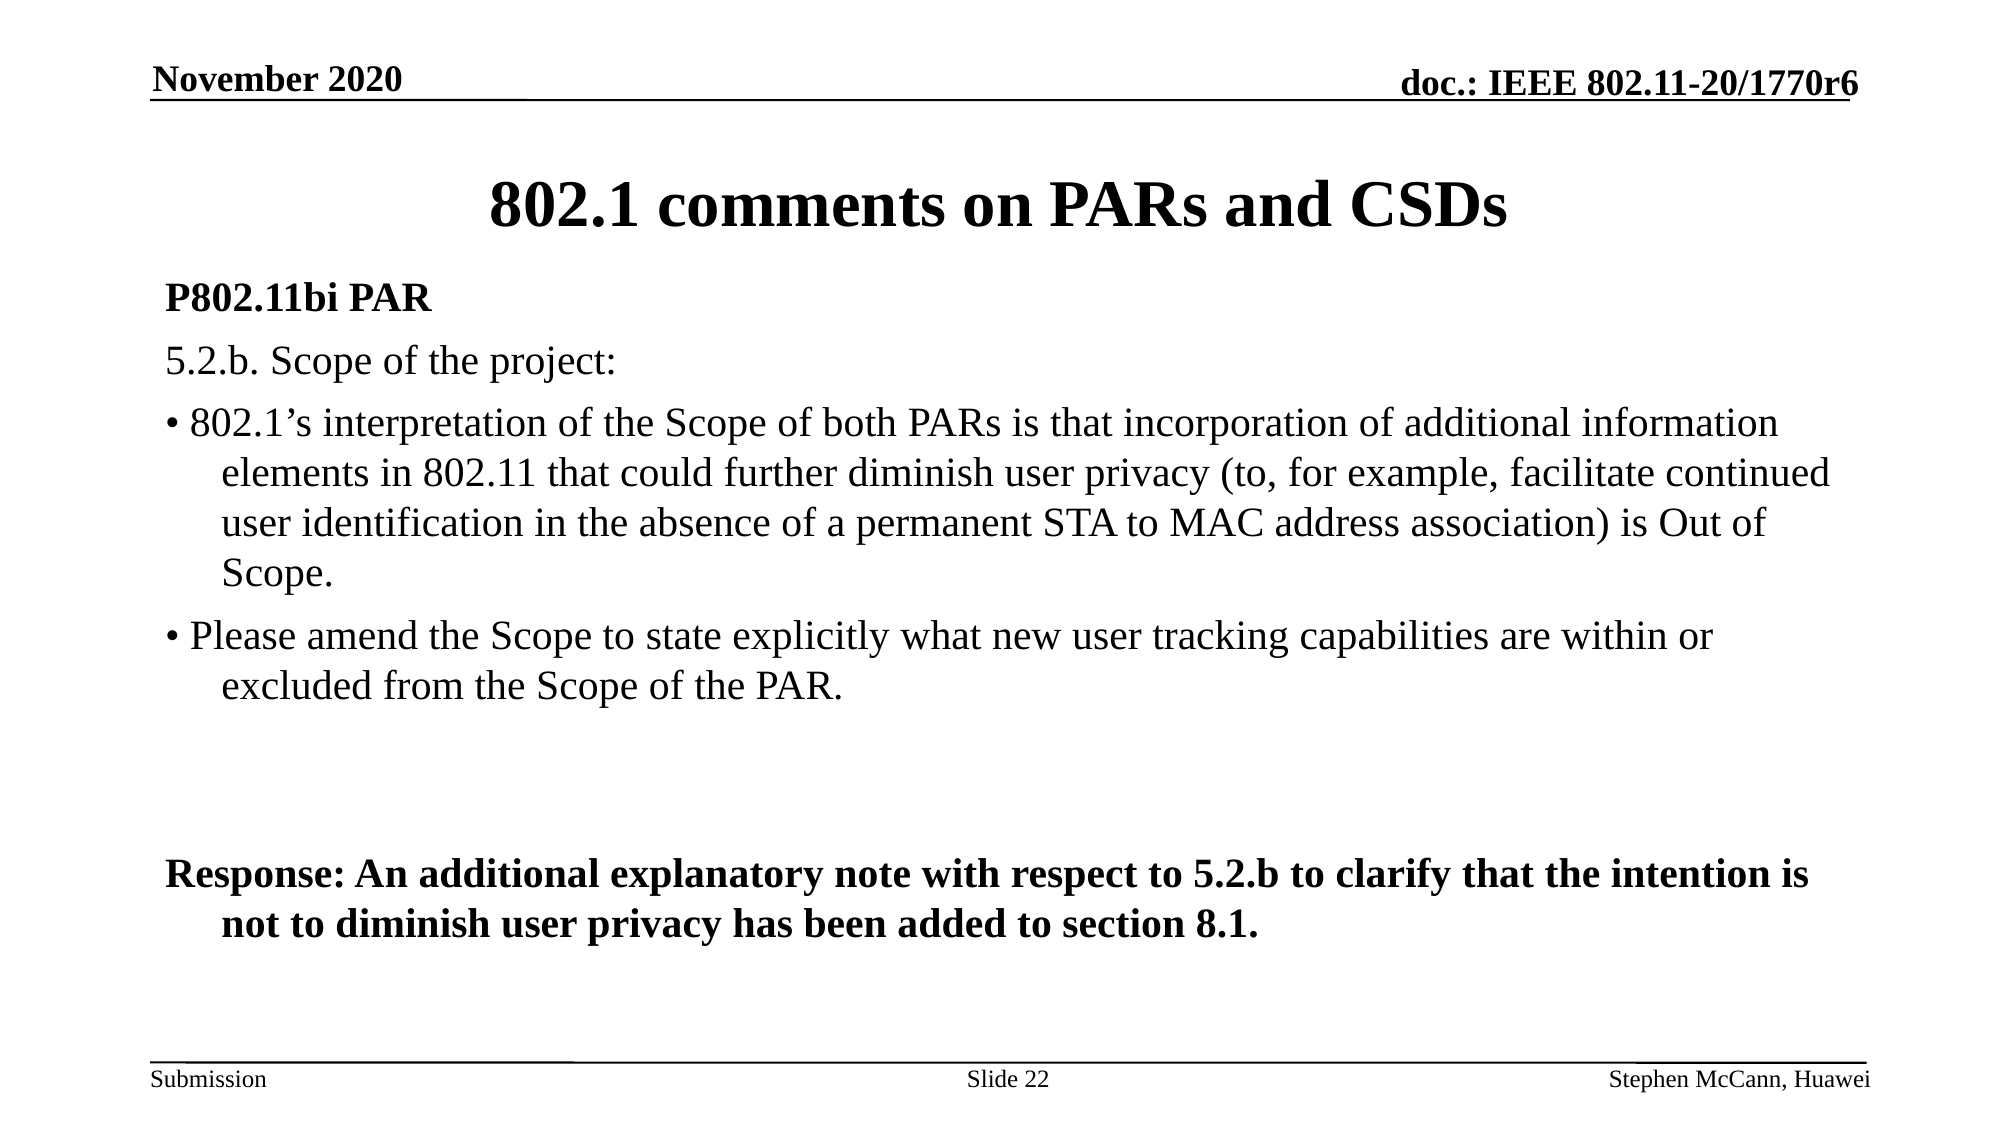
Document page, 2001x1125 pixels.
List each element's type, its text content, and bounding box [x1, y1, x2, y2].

list P802.11bi PAR 5.2.b. Scope of the project: • 802.1’s interpretation of the Scope of both PARs is that incorporation of additional information elements in 802.11 that could further diminish user privacy (to, for example, facilitate continued user identification in the absence of a permanent STA to MAC address association) is Out of Scope. • Please amend the Scope to state explicitly what new user tracking capabilities are within or excluded from the Scope of the PAR. Response: An additional explanatory note with respect to 5.2.b to clarify that the intention is not to diminish user privacy has been added to section 8.1. [149, 262, 1850, 1013]
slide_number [152, 54, 563, 100]
slide_number Slide 22 [950, 1061, 1067, 1123]
title 802.1 comments on PARs and CSDs [149, 112, 1850, 262]
footer Stephen McCann, Huawei [1174, 1061, 1872, 1093]
